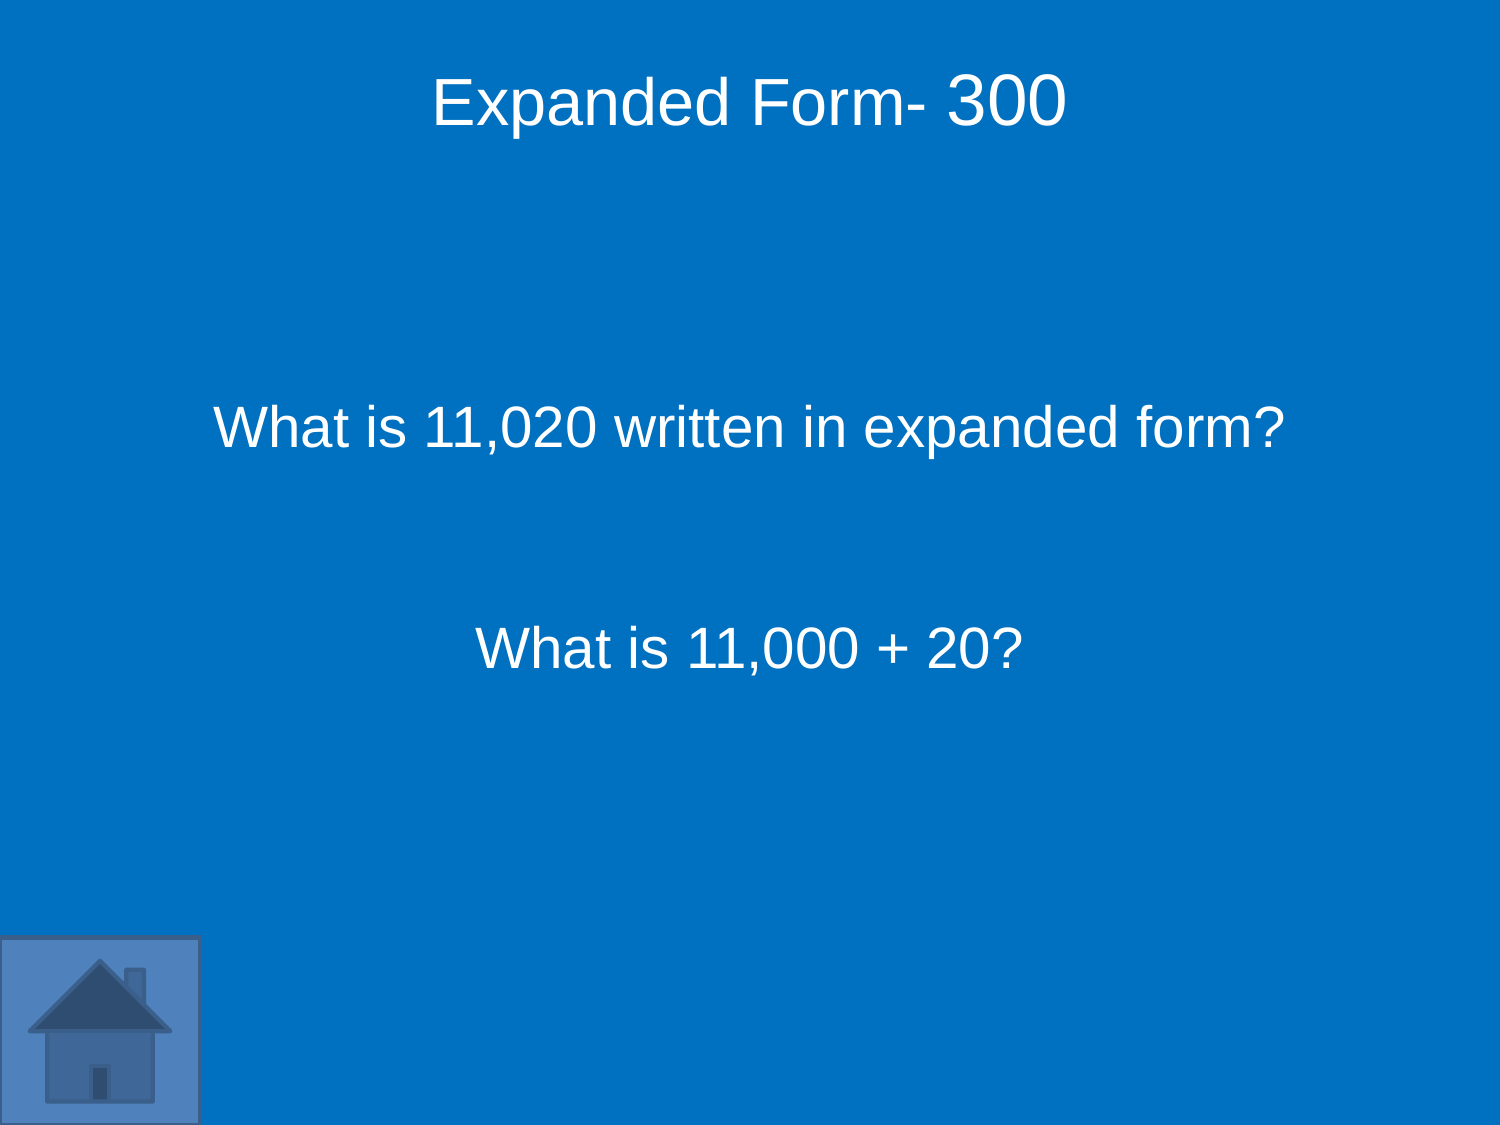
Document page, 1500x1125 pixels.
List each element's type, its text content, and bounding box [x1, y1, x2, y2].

text_box What is 11,020 written in expanded form? What is 11,000 + 20? [74, 249, 1425, 1088]
text_box [0, 935, 202, 1125]
text_box Expanded Form- 300 [74, 45, 1425, 233]
